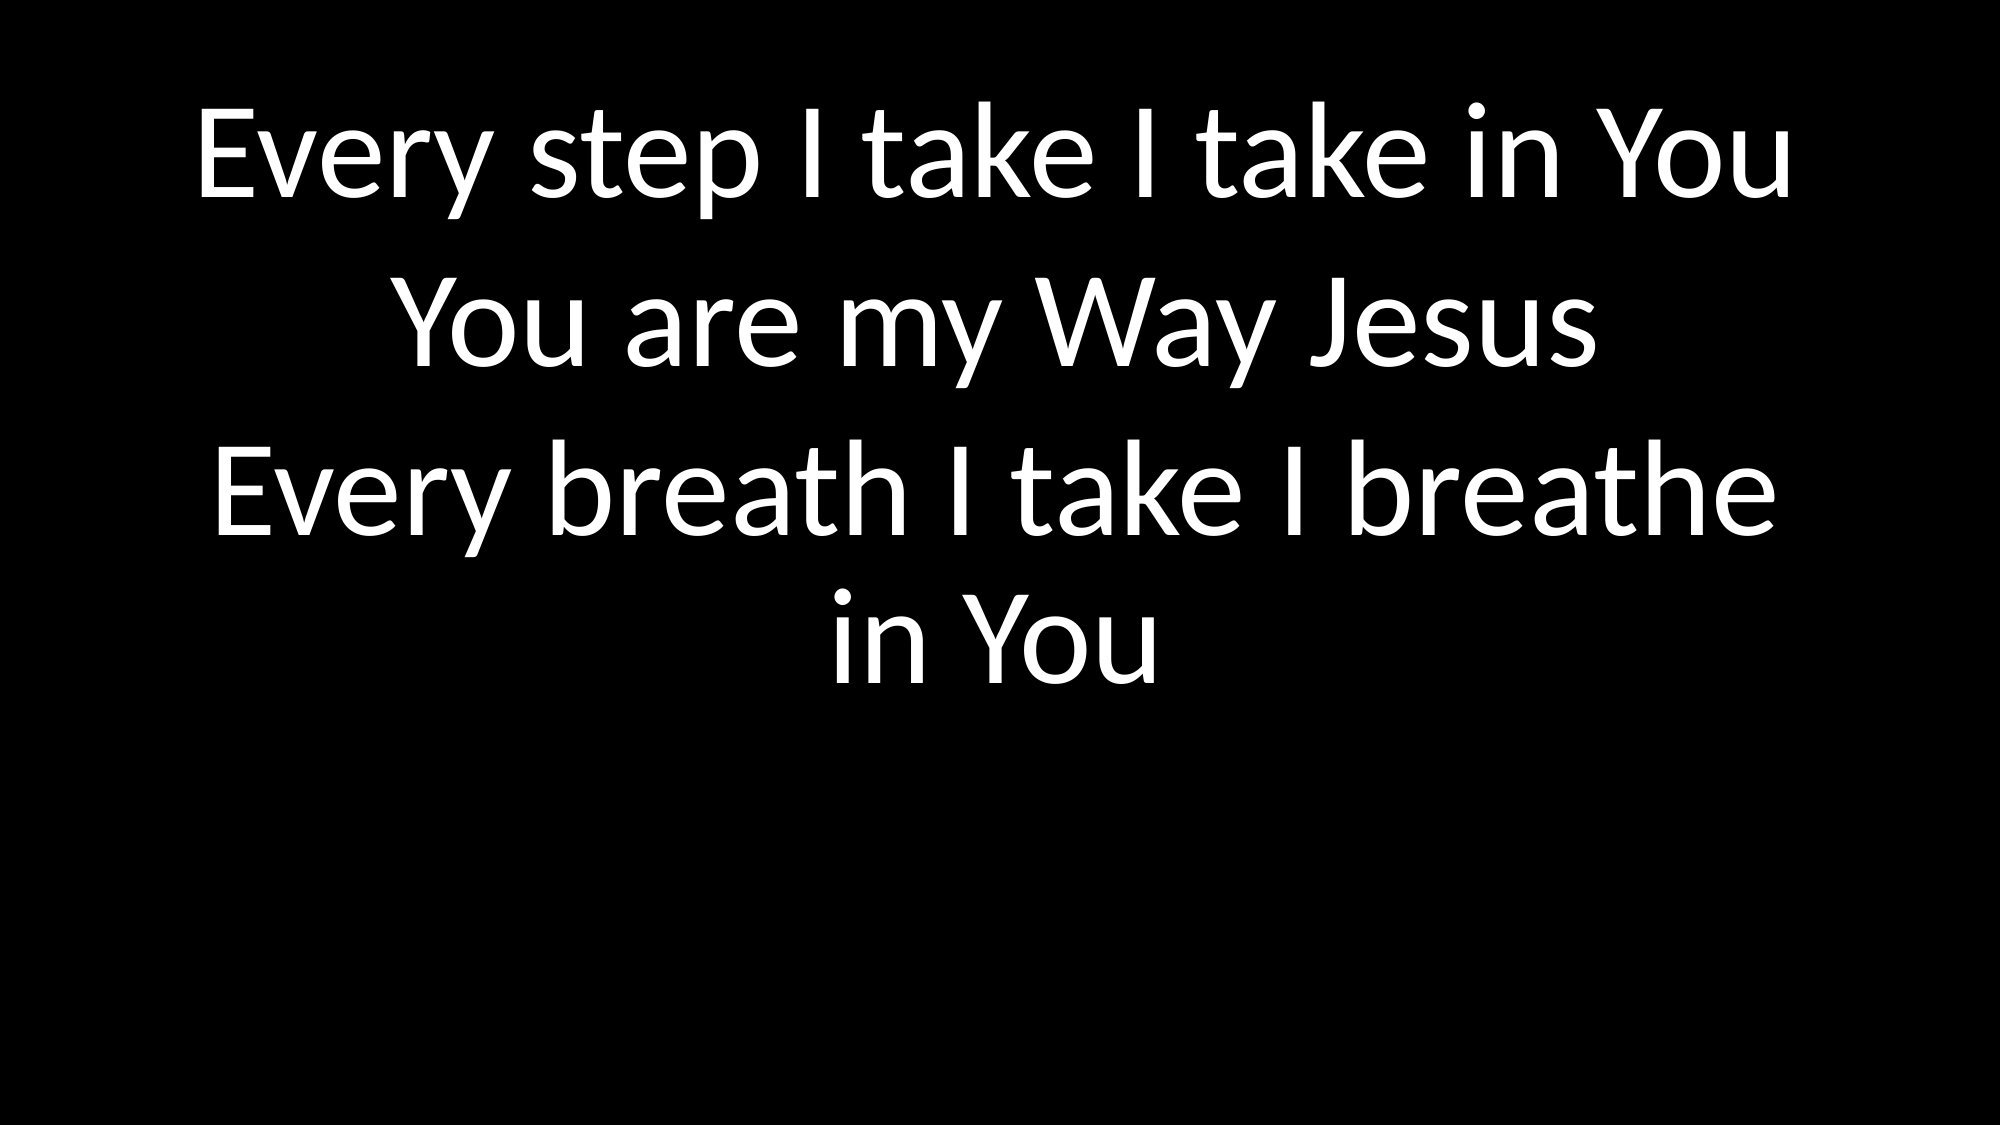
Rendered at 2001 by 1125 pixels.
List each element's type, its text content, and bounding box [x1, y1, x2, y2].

list Every step I take I take in You You are my Way Jesus Every breath I take I breathe in You [133, 70, 1859, 966]
